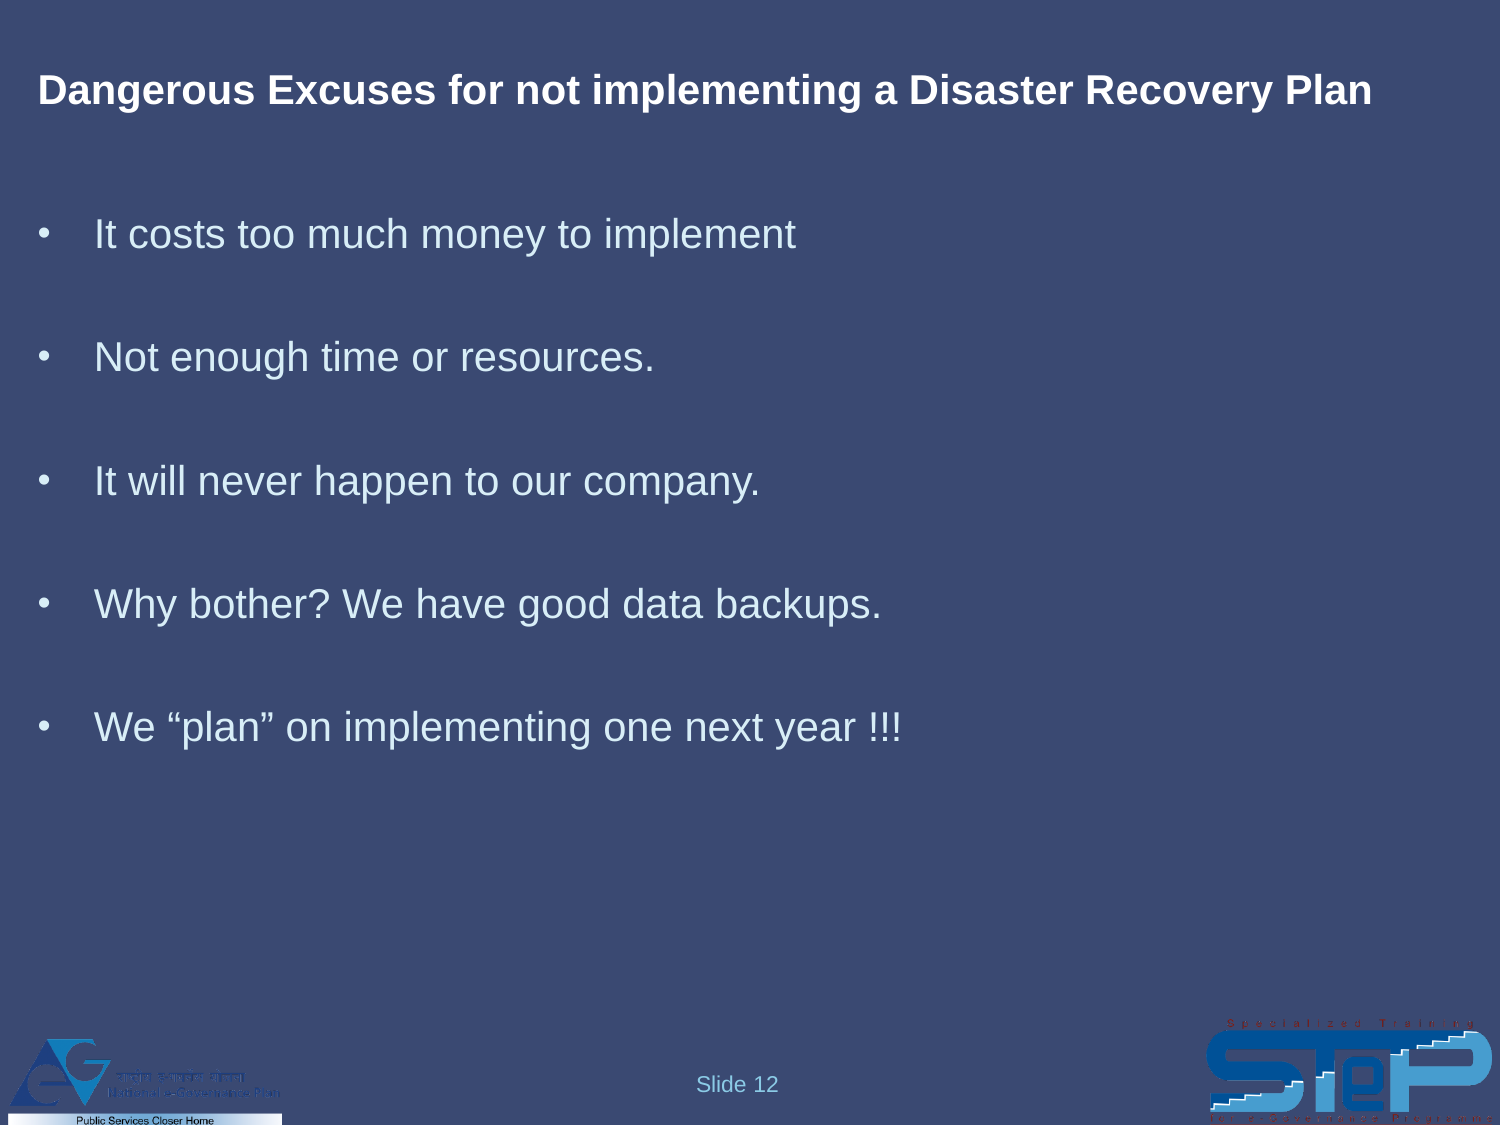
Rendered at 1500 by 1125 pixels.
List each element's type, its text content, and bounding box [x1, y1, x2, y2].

text_box Slide 12 [562, 1070, 913, 1096]
title Dangerous Excuses for not implementing a Disaster Recovery Plan [37, 62, 1388, 138]
picture [8, 1039, 282, 1125]
list It costs too much money to implement Not enough time or resources. It will never happen to our company. Why bother? We have good data backups. We “plan” on implementing one next year !!! [37, 212, 1463, 913]
picture [1205, 1019, 1492, 1125]
